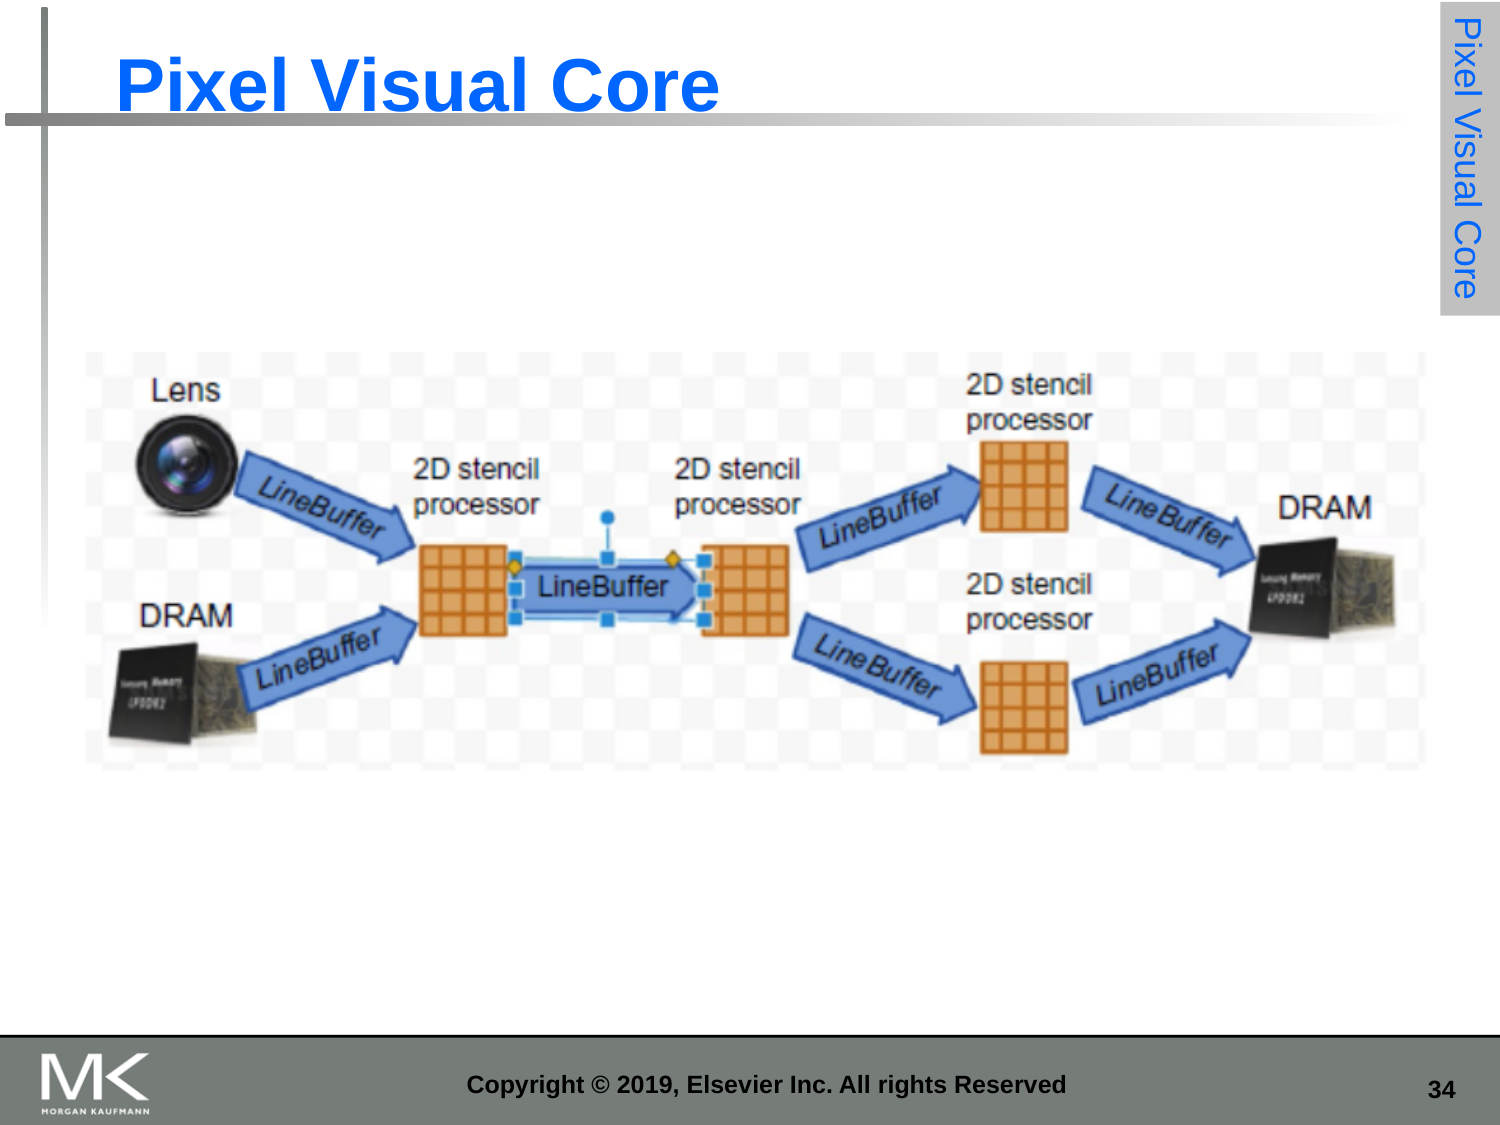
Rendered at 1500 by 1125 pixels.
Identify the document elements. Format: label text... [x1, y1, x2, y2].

footer Copyright © 2019, Elsevier Inc. All rights Reserved [170, 1046, 1365, 1106]
picture [29, 1046, 160, 1123]
text_box [112, 184, 1469, 1024]
text_box Pixel Visual Core [1440, 1, 1500, 316]
picture [60, 352, 1440, 773]
title Pixel Visual Core [100, 27, 1440, 135]
